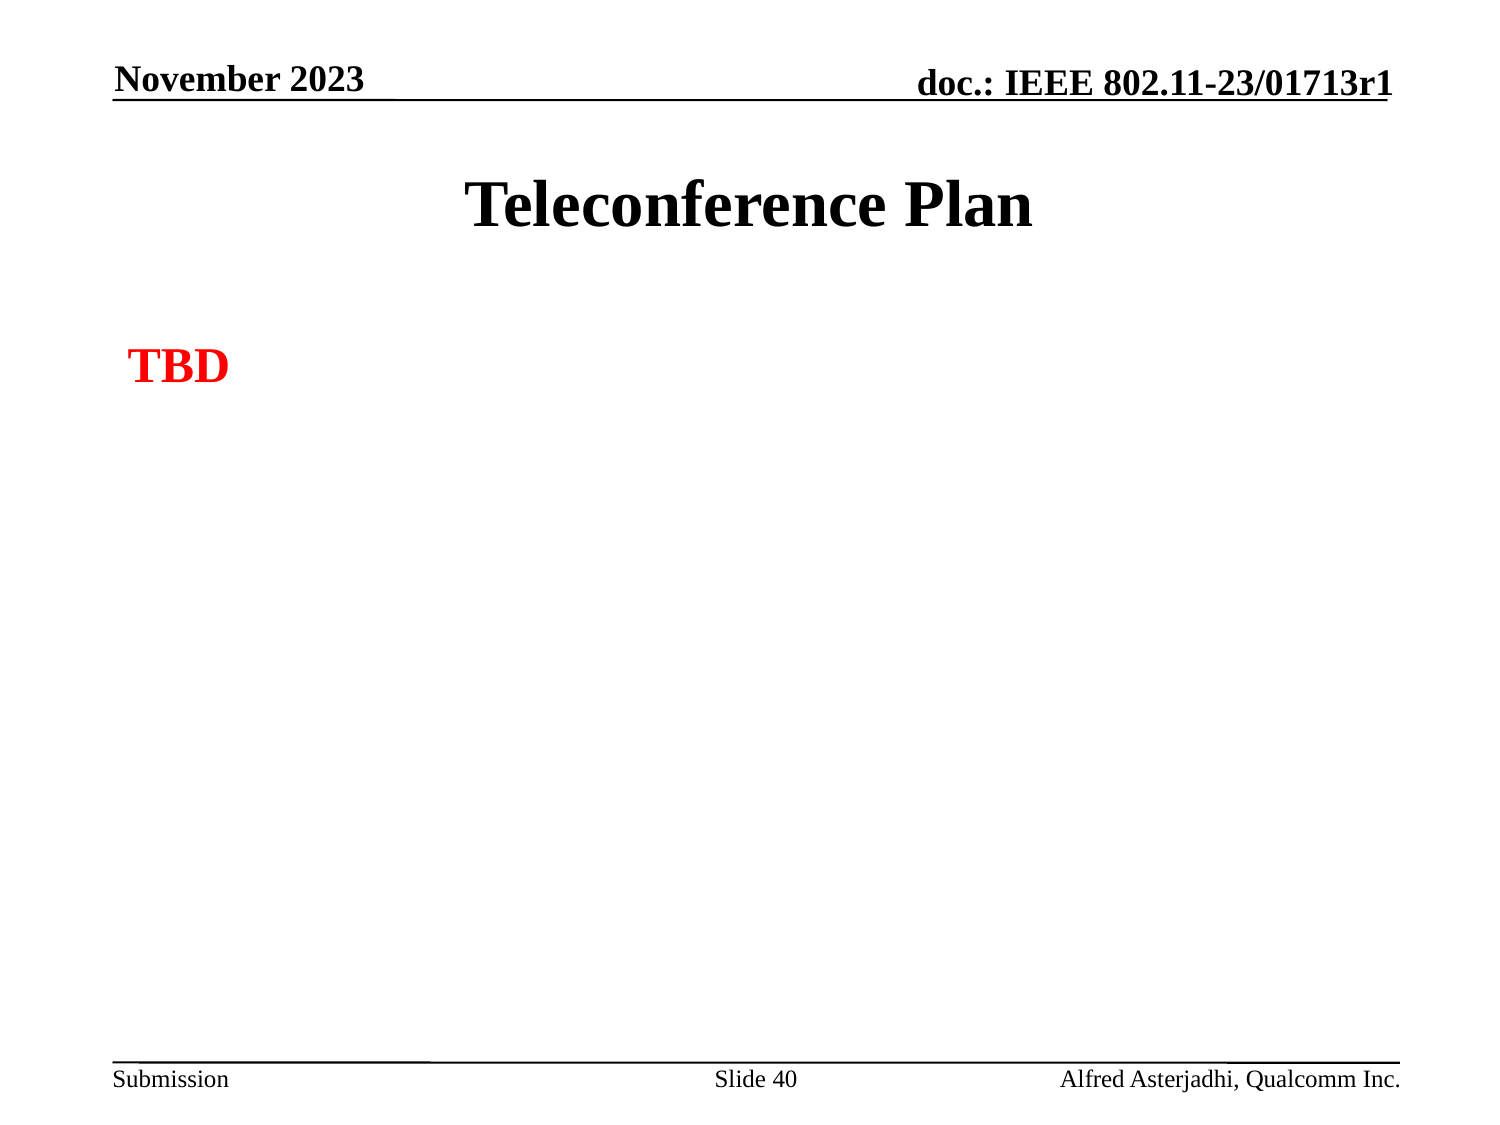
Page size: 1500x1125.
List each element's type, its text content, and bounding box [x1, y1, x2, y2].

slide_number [114, 54, 423, 100]
footer Alfred Asterjadhi, Qualcomm Inc. [878, 1061, 1402, 1093]
slide_number Slide 40 [712, 1061, 800, 1123]
list TBD [112, 324, 1388, 1000]
title Teleconference Plan [112, 112, 1388, 288]
